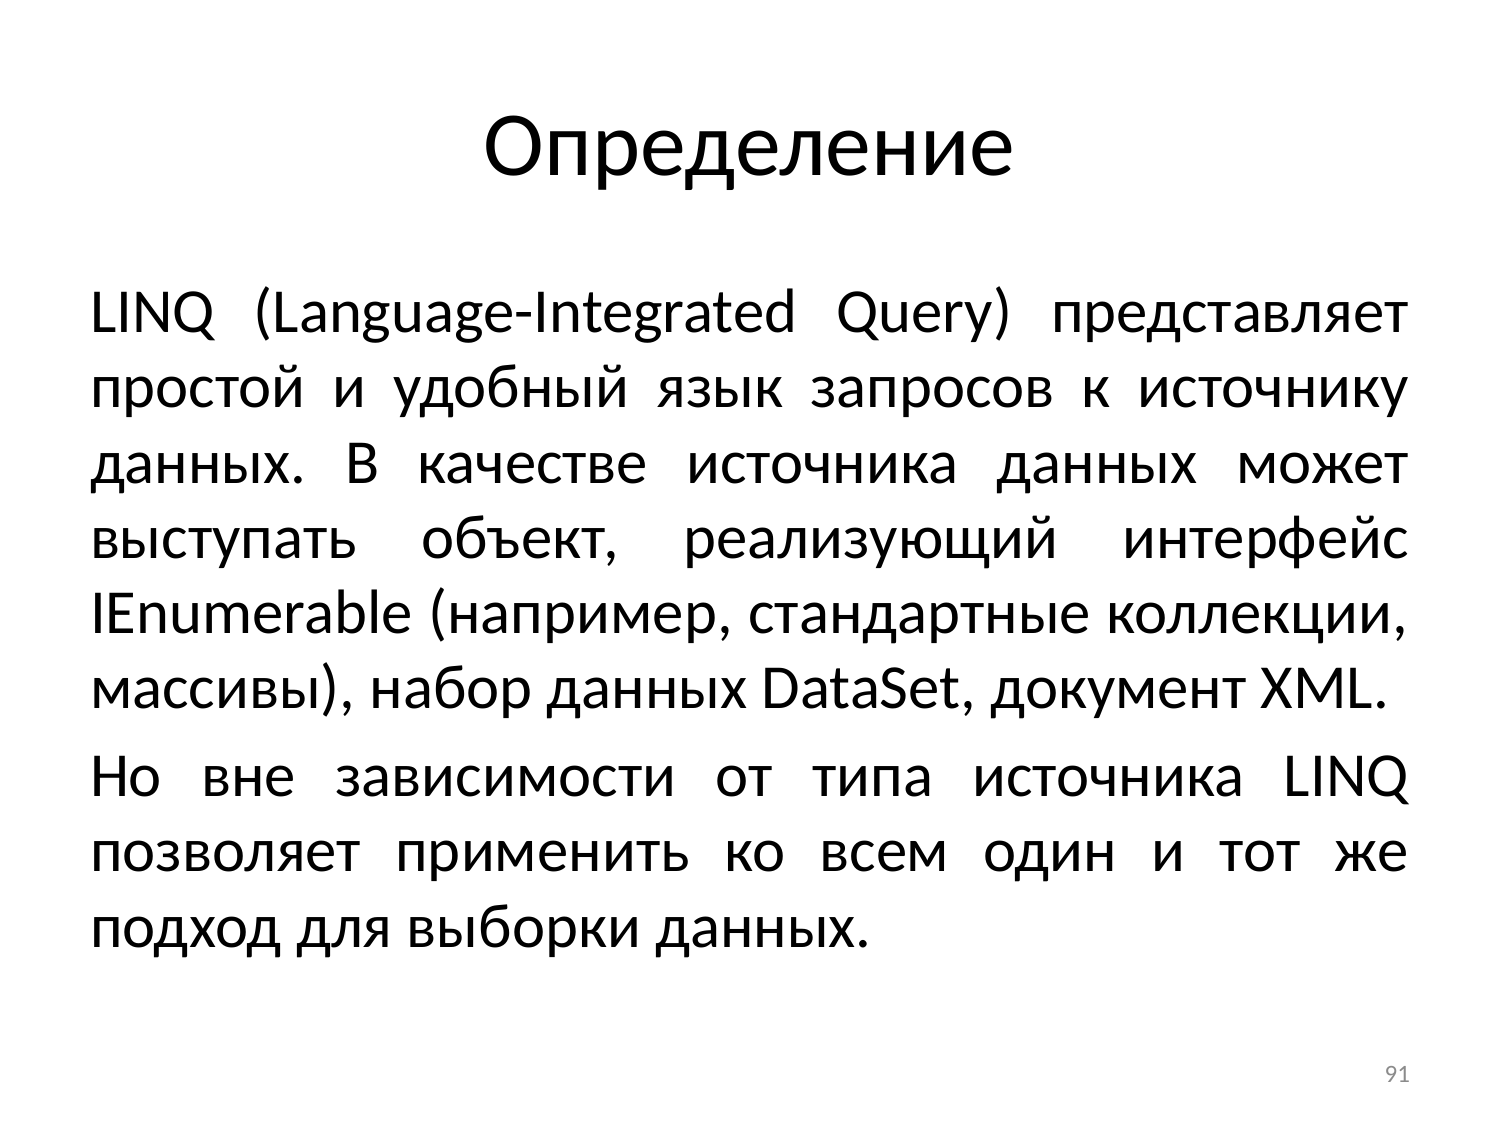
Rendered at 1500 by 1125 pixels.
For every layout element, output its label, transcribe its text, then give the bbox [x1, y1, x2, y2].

list LINQ (Language-Integrated Query) представляет простой и удобный язык запросов к источнику данных. В качестве источника данных может выступать объект, реализующий интерфейс IEnumerable (например, стандартные коллекции, массивы), набор данных DataSet, документ XML. Но вне зависимости от типа источника LINQ позволяет применить ко всем один и тот же подход для выборки данных. [75, 262, 1425, 1005]
title Определение [75, 45, 1425, 233]
slide_number 91 [1074, 1042, 1425, 1103]
